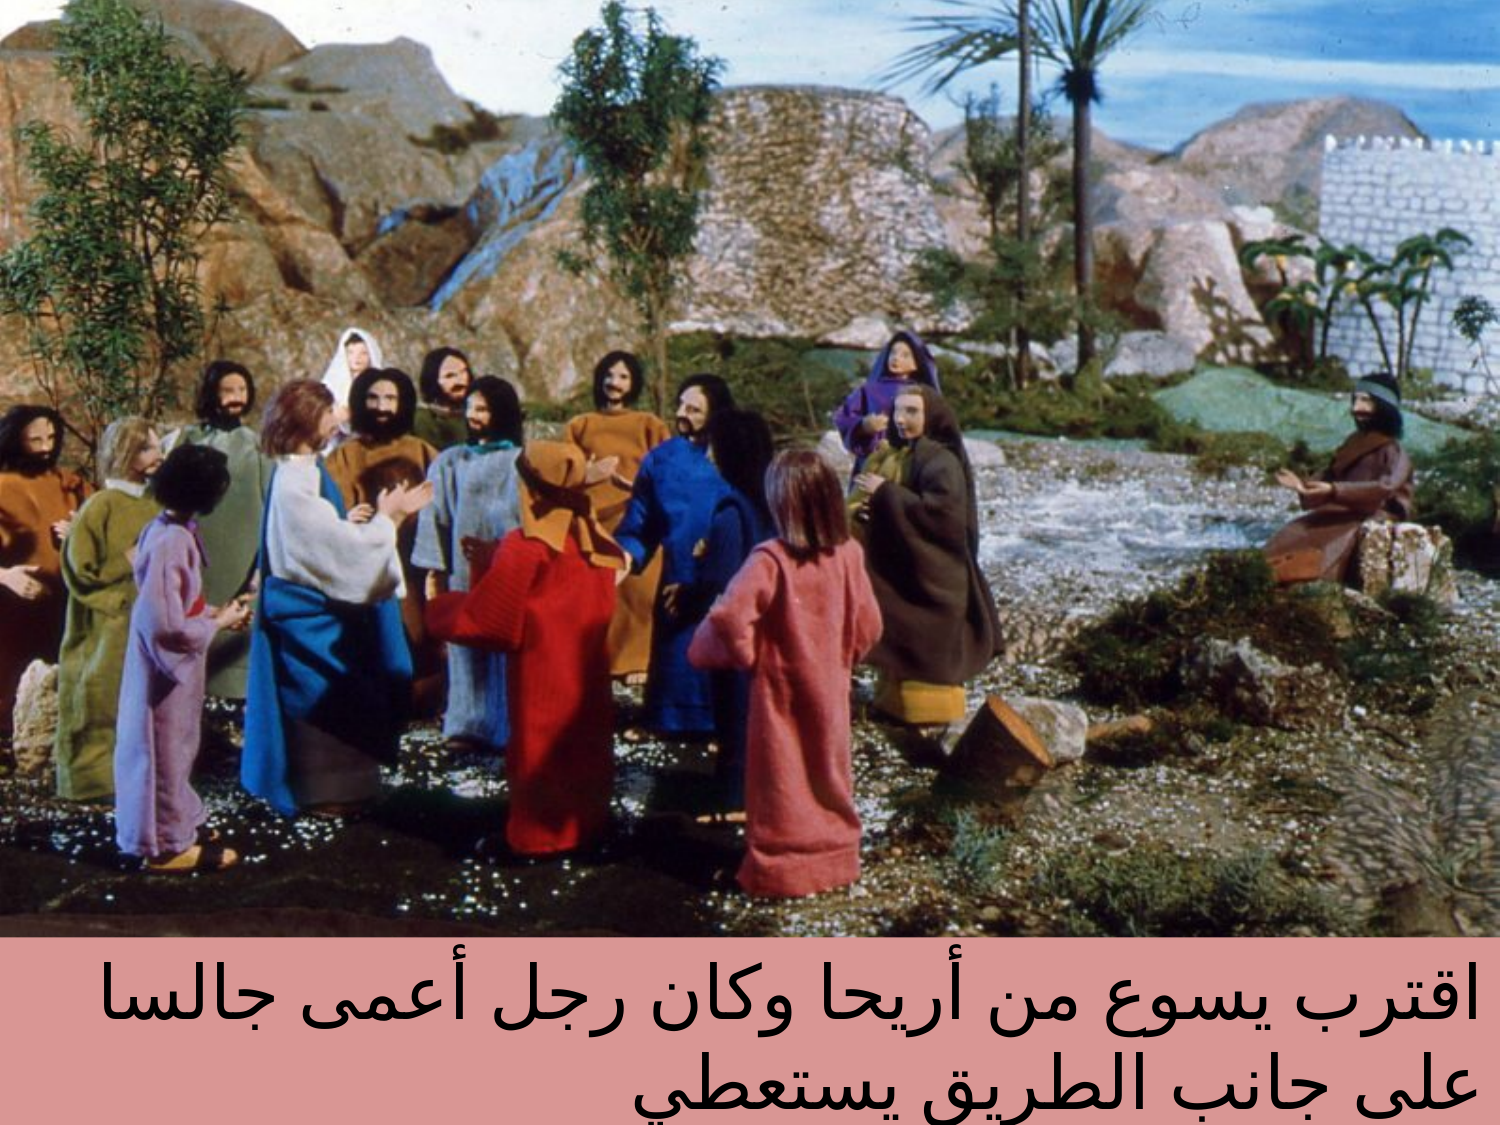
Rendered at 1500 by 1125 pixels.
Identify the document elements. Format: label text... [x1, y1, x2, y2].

text_box اقترب يسوع من أريحا وكان رجل أعمى جالسا على جانب الطريق يستعطي [0, 946, 1500, 1125]
picture [0, 0, 1500, 938]
